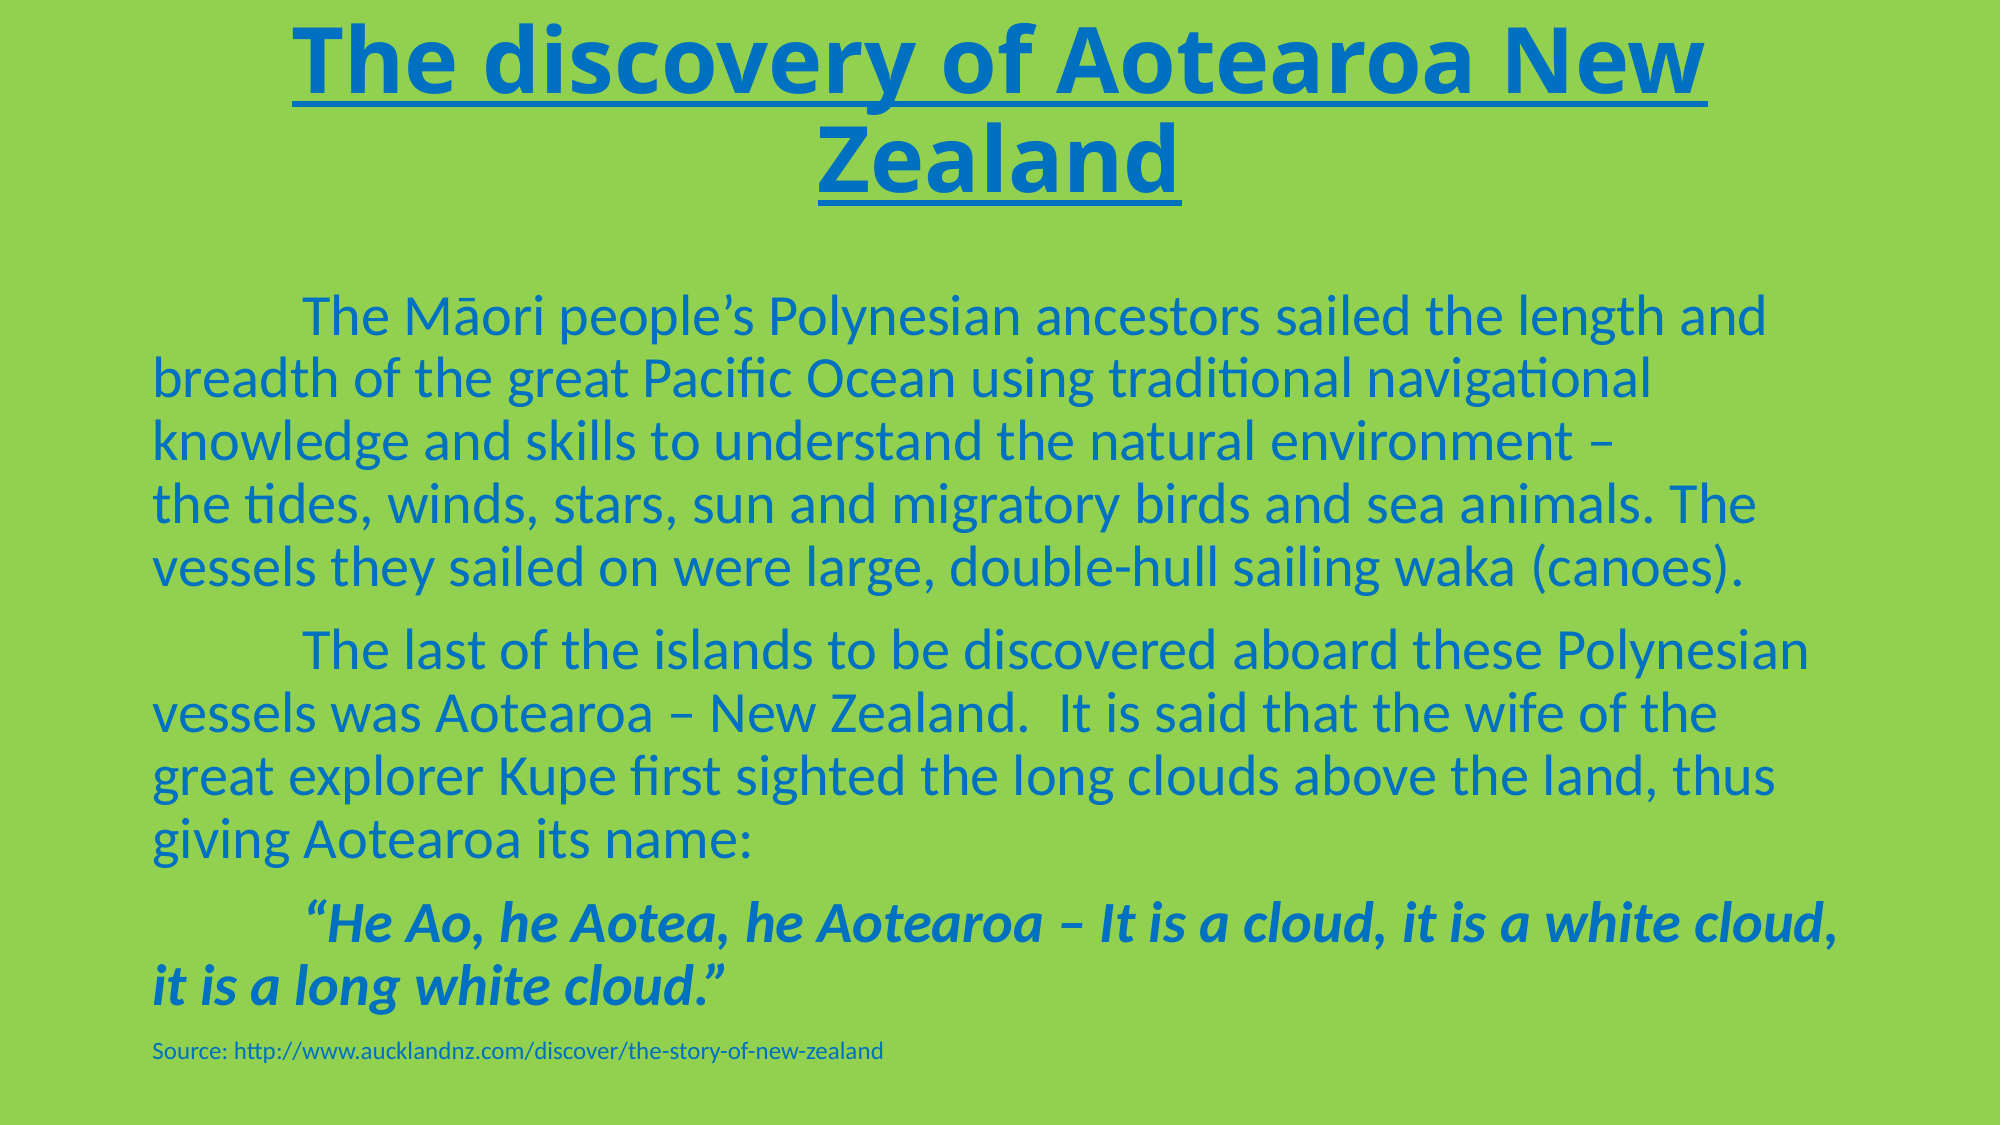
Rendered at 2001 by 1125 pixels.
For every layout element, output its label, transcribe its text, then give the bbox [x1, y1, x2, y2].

title The discovery of Aotearoa New Zealand [137, 59, 1863, 277]
list The Māori people’s Polynesian ancestors sailed the length and breadth of the great Pacific Ocean using traditional navigational knowledge and skills to understand the natural environment – the tides, winds, stars, sun and migratory birds and sea animals. The vessels they sailed on were large, double-hull sailing waka (canoes). The last of the islands to be discovered aboard these Polynesian vessels was Aotearoa – New Zealand. It is said that the wife of the great explorer Kupe first sighted the long clouds above the land, thus giving Aotearoa its name: “He Ao, he Aotea, he Aotearoa – It is a cloud, it is a white cloud, it is a long white cloud.” Source: http://www.aucklandnz.com/discover/the-story-of-new-zealand [137, 277, 1863, 1105]
